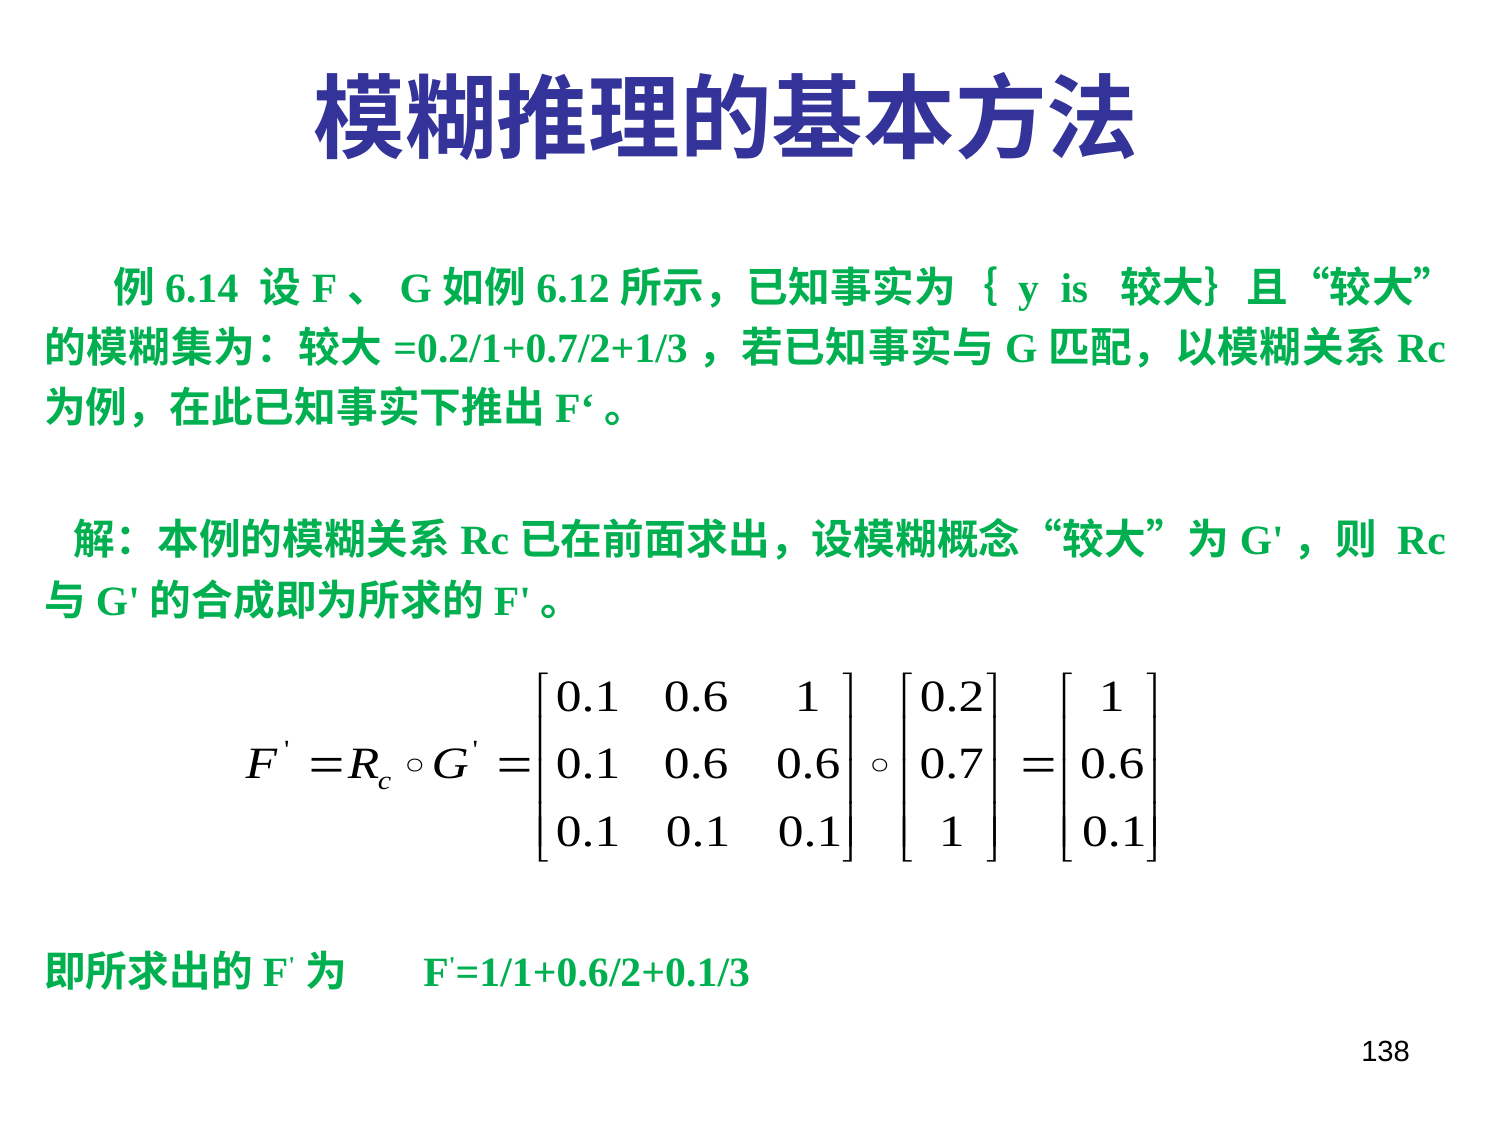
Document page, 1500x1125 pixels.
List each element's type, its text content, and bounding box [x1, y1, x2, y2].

text_box 例6.14 设F、G如例6.12所示，已知事实为｛ y is 较大｝且“较大”的模糊集为：较大=0.2/1+0.7/2+1/3，若已知事实与G匹配，以模糊关系Rc为例，在此已知事实下推出F‘。 解：本例的模糊关系Rc已在前面求出，设模糊概念“较大”为G'，则 Rc与G'的合成即为所求的F'。 [29, 243, 1471, 631]
text_box 即所求出的F'为 F'=1/1+0.6/2+0.1/3 [29, 916, 1292, 1004]
text_box 模糊推理的基本方法 [283, 52, 1170, 177]
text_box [235, 662, 1174, 873]
slide_number 138 [1074, 1024, 1425, 1103]
